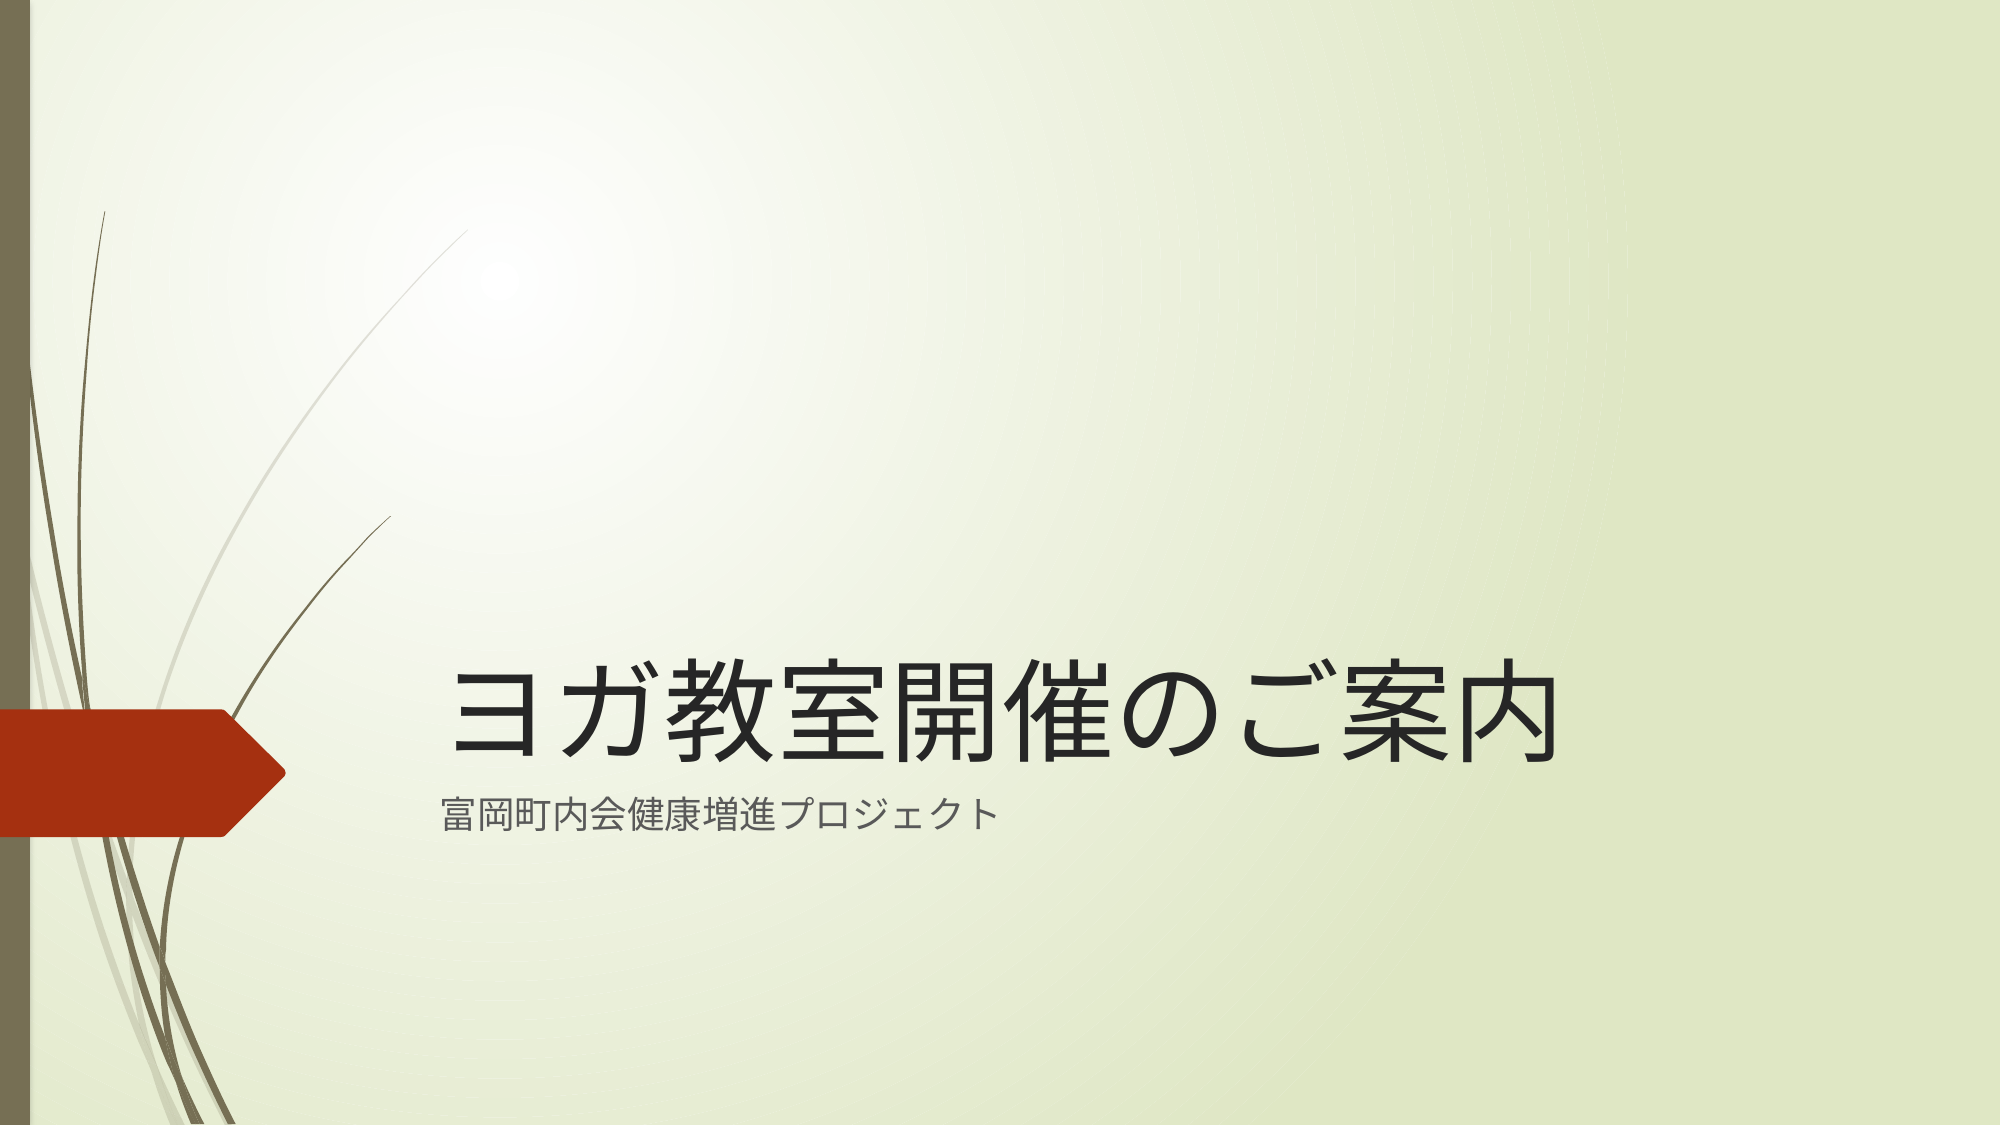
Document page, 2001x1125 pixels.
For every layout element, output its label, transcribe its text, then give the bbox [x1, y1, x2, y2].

subtitle 富岡町内会健康増進プロジェクト [424, 783, 1888, 969]
title ヨガ教室開催のご案内 [424, 412, 1888, 783]
